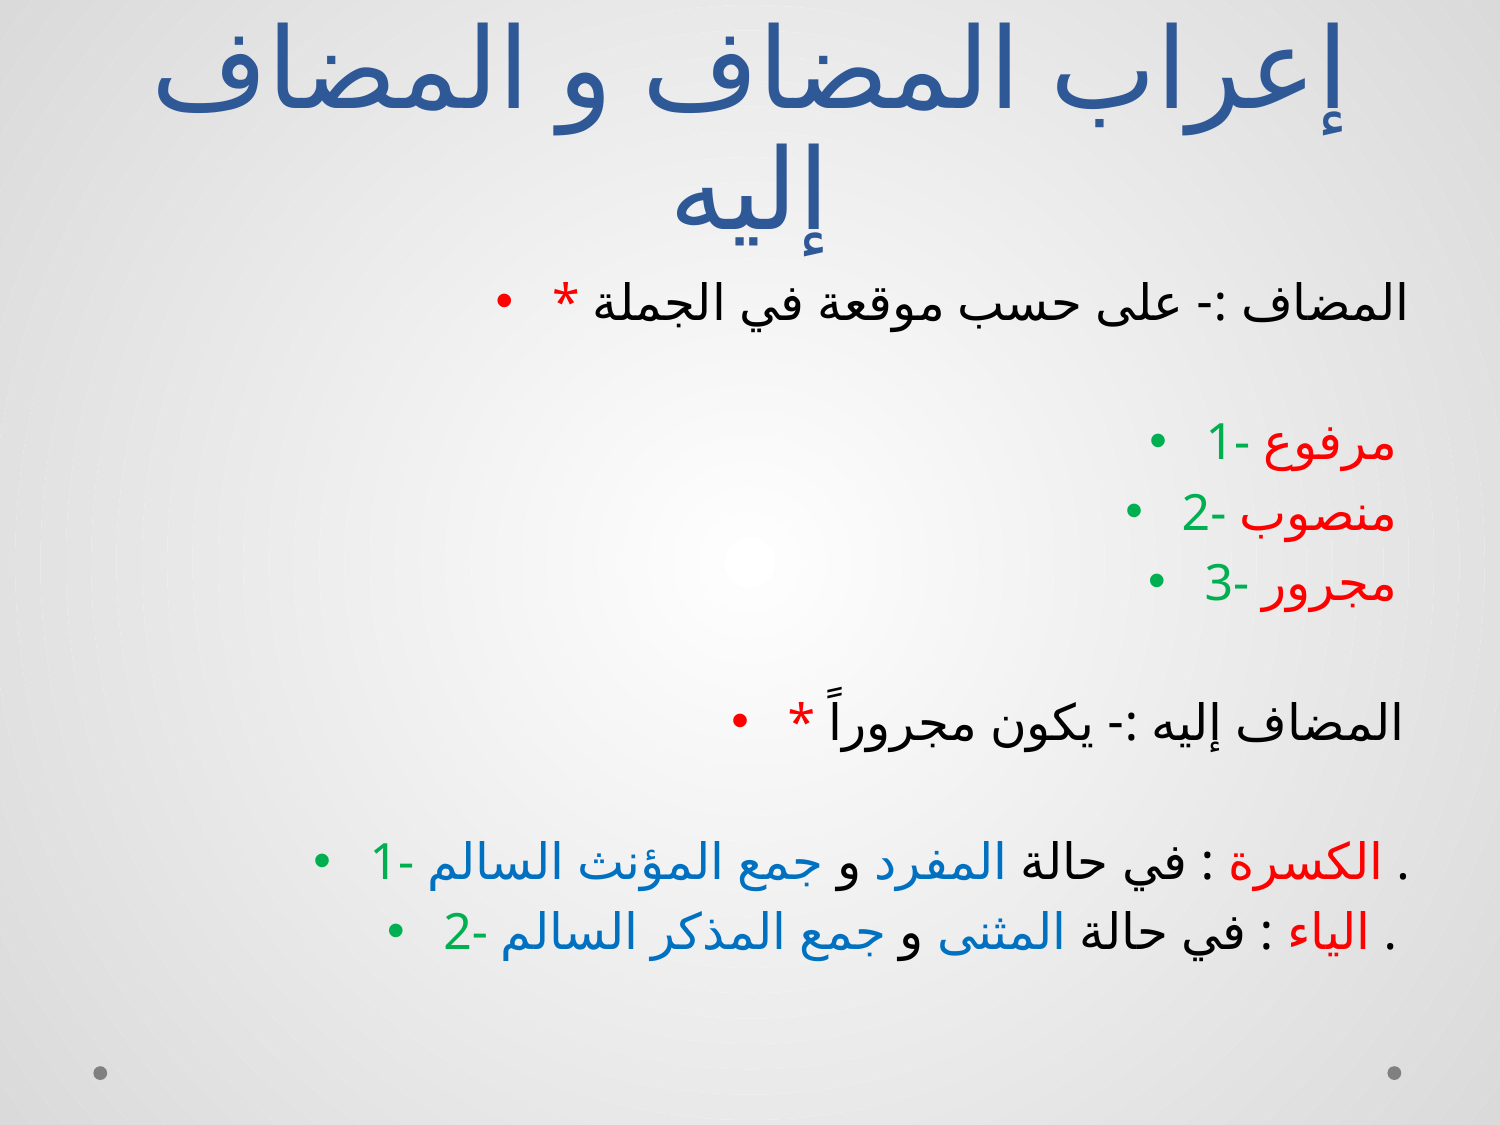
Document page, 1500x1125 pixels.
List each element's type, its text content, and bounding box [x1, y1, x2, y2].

list * المضاف :- على حسب موقعة في الجملة 1- مرفوع 2- منصوب 3- مجرور * المضاف إليه :- يكون مجروراً 1- الكسرة : في حالة المفرد و جمع المؤنث السالم . 2- الياء : في حالة المثنى و جمع المذكر السالم . [75, 262, 1425, 1005]
title إعراب المضاف و المضاف إليه [75, 0, 1425, 262]
